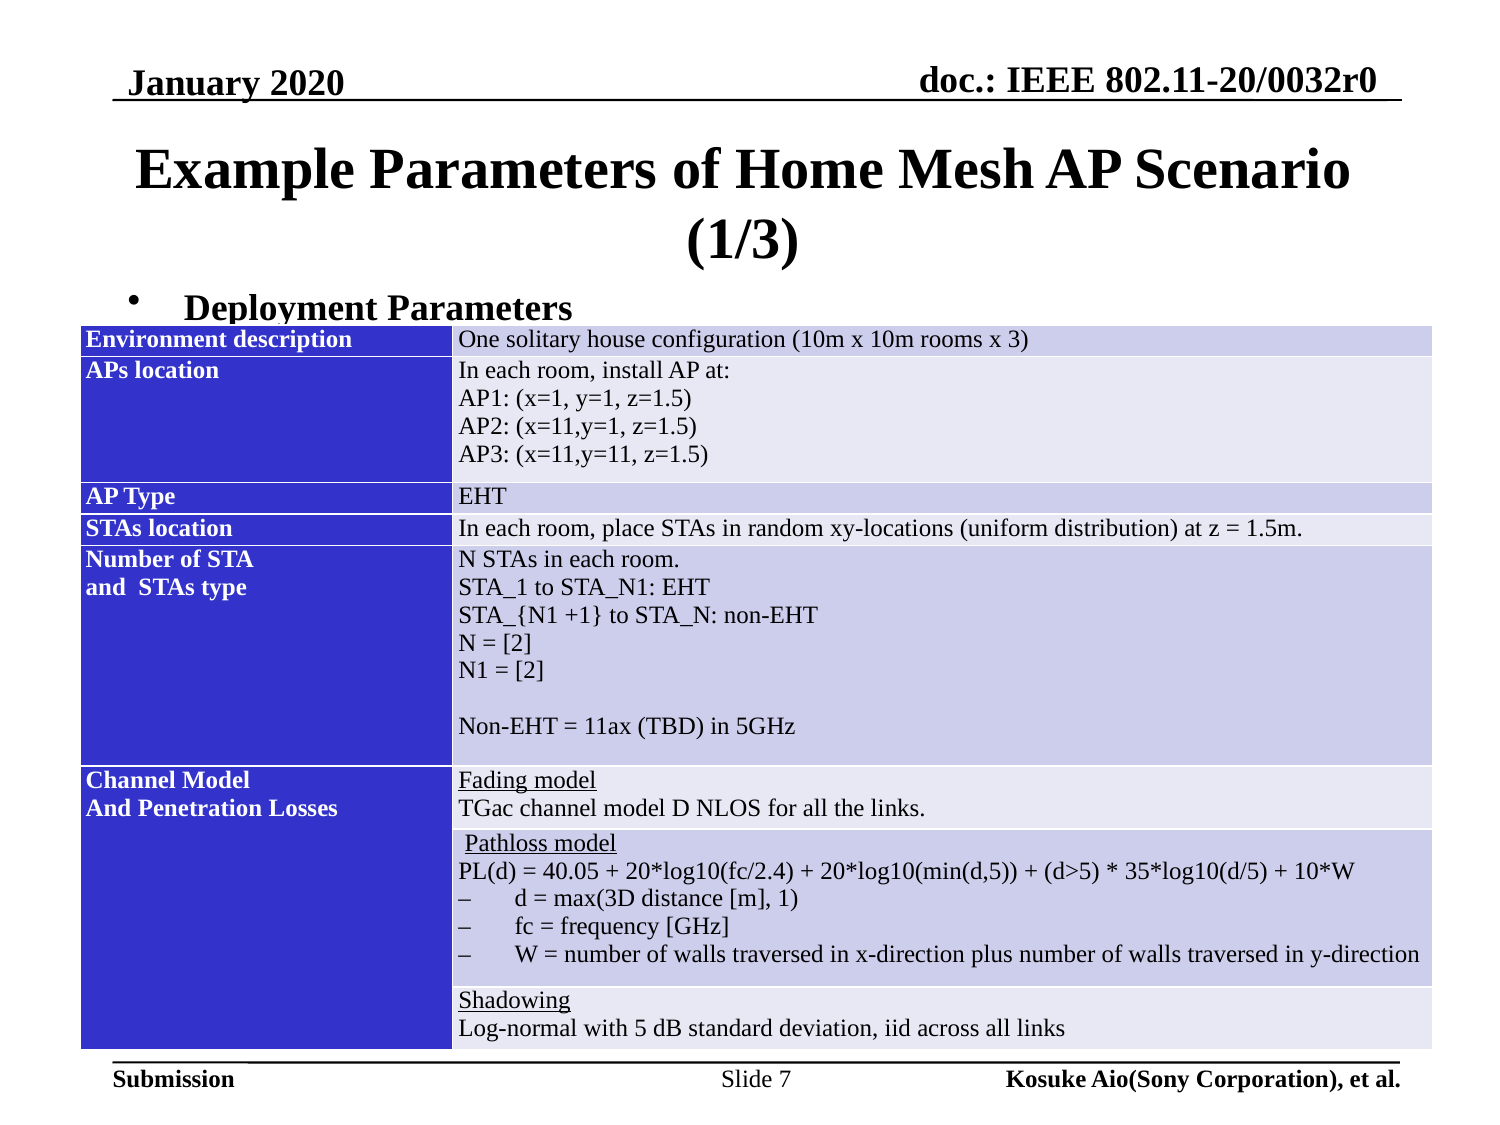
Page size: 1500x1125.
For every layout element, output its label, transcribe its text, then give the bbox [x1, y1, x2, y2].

table_cell Shadowing Log-normal with 5 dB standard deviation, iid across all links [453, 988, 1432, 1049]
table_cell In each room, place STAs in random xy-locations (uniform distribution) at z = 1.5m. [453, 515, 1432, 545]
table_cell STAs location [81, 515, 452, 545]
list Deployment Parameters [112, 275, 1463, 350]
table_cell Number of STA and STAs type [81, 546, 452, 765]
table_cell Fading model TGac channel model D NLOS for all the links. [453, 767, 1432, 828]
table_header One solitary house configuration (10m x 10m rooms x 3) [453, 326, 1432, 356]
table_header Environment description [81, 326, 452, 356]
table_cell Channel Model And Penetration Losses [81, 767, 452, 1049]
slide_number Slide 7 [712, 1061, 801, 1093]
table_cell EHT [453, 483, 1432, 513]
table_cell In each room, install AP at: AP1: (x=1, y=1, z=1.5) AP2: (x=11,y=1, z=1.5) AP3: (x=11,y=11, z=1.5) [453, 357, 1432, 482]
table_cell N STAs in each room. STA_1 to STA_N1: EHT STA_{N1 +1} to STA_N: non-EHT N = [2] N1 = [2] Non-EHT = 11ax (TBD) in 5GHz [453, 546, 1432, 765]
table_cell Pathloss model PL(d) = 40.05 + 20*log10(fc/2.4) + 20*log10(min(d,5)) + (d>5) * 35*log10(d/5) + 10*W d = max(3D distance [m], 1) fc = frequency [GHz] W = number of walls traversed in x-direction plus number of walls traversed in y-direction [453, 830, 1432, 986]
title Example Parameters of Home Mesh AP Scenario (1/3) [99, 112, 1388, 288]
footer Kosuke Aio(Sony Corporation), et al. [962, 1061, 1402, 1093]
table_cell AP Type [81, 483, 452, 513]
table_cell APs location [81, 357, 452, 482]
